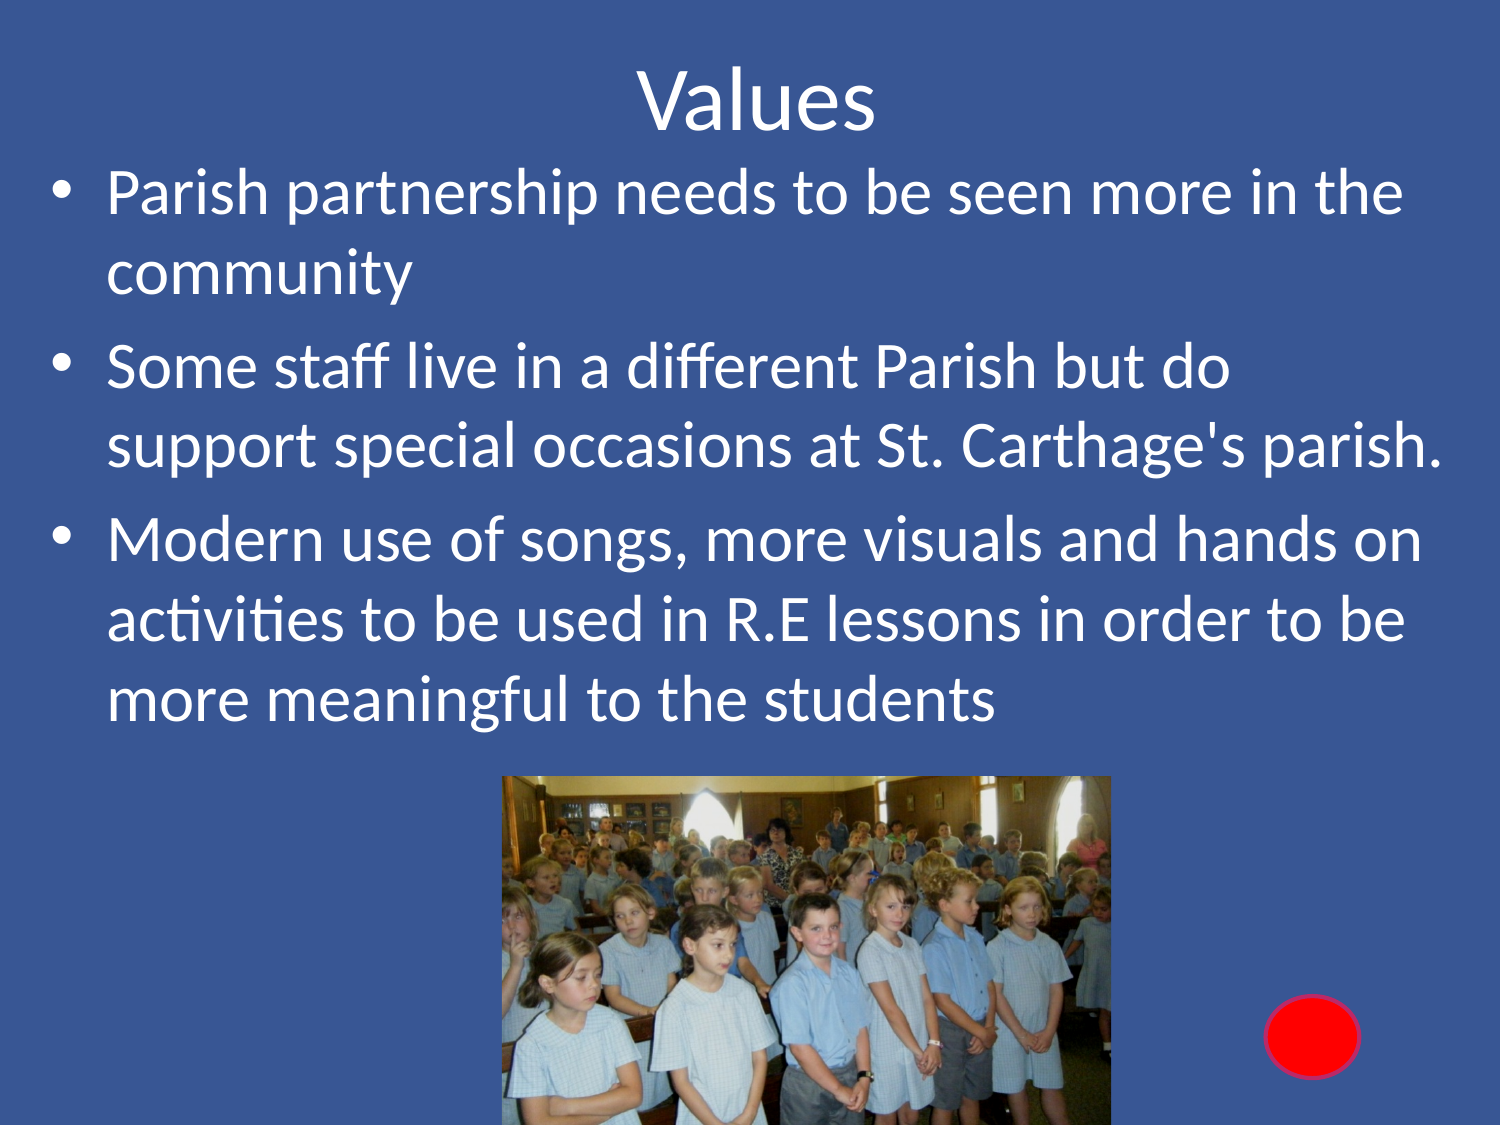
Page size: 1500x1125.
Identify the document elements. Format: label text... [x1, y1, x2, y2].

picture [501, 776, 1112, 1125]
text_box [1263, 993, 1362, 1081]
title Values [81, 0, 1433, 140]
list Parish partnership needs to be seen more in the community Some staff live in a different Parish but do support special occasions at St. Carthage's parish. Modern use of songs, more visuals and hands on activities to be used in R.E lessons in order to be more meaningful to the students [34, 140, 1466, 884]
